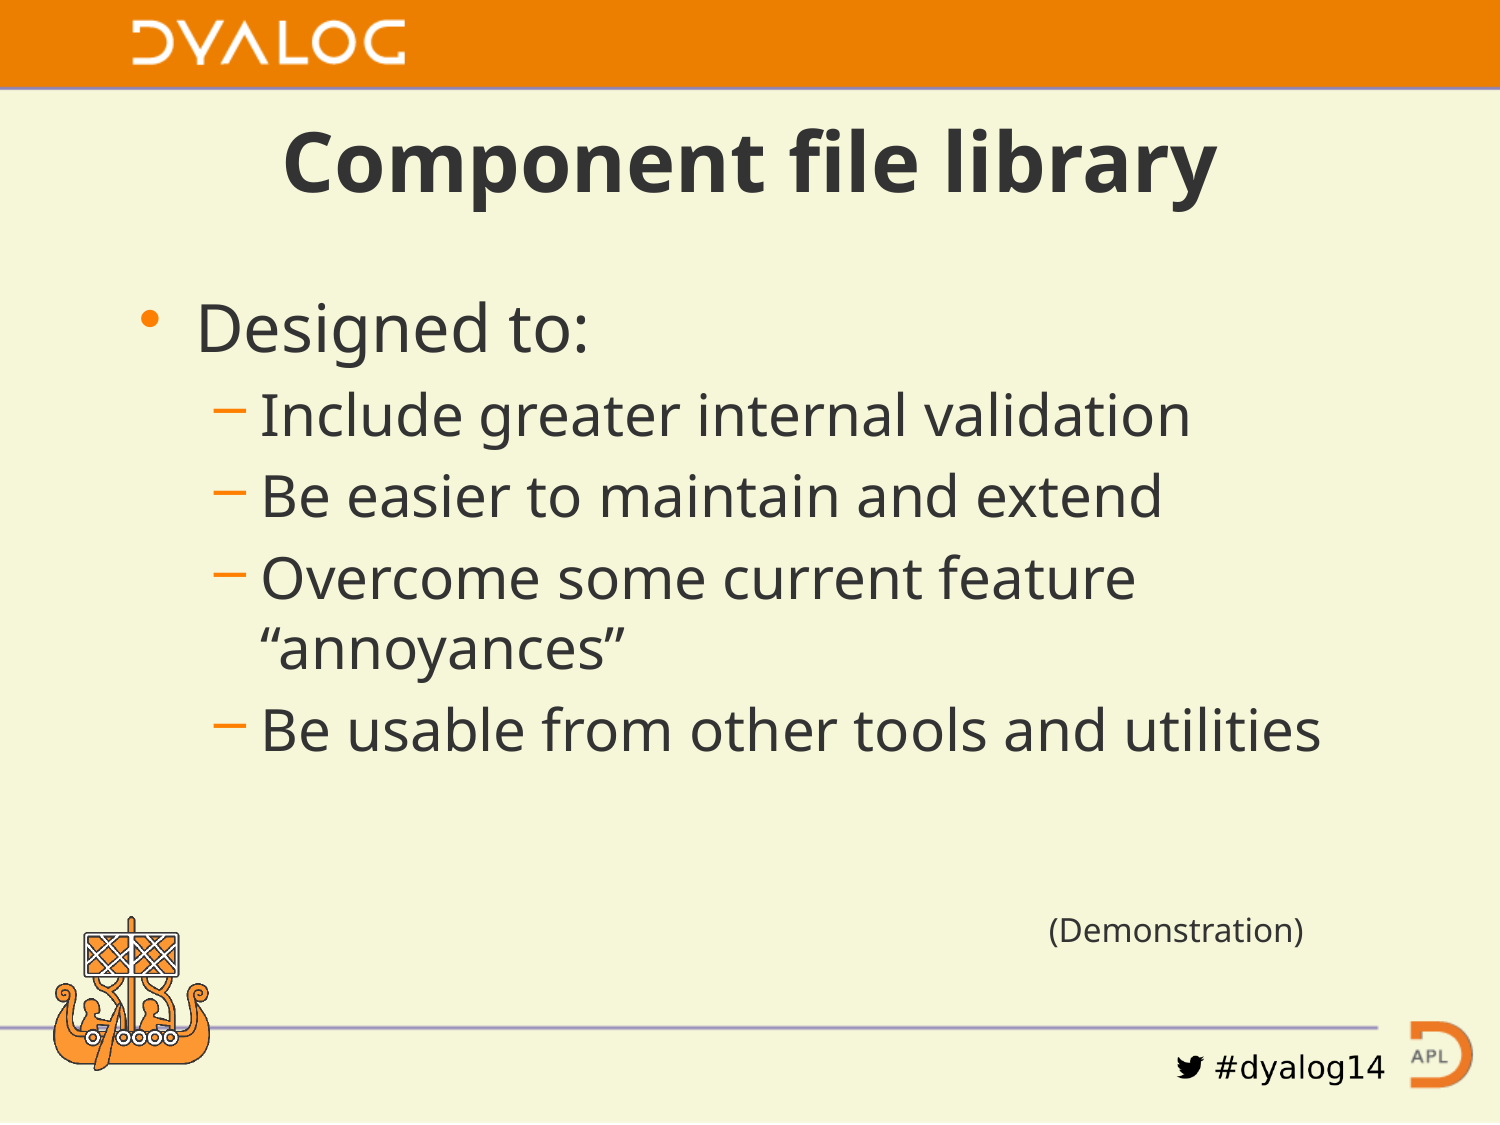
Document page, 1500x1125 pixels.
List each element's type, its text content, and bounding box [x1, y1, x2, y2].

list Designed to: Include greater internal validation Be easier to maintain and extend Overcome some current feature “annoyances” Be usable from other tools and utilities (Demonstration) [123, 278, 1376, 917]
picture [0, 0, 1500, 1123]
title Component file library [123, 101, 1376, 254]
